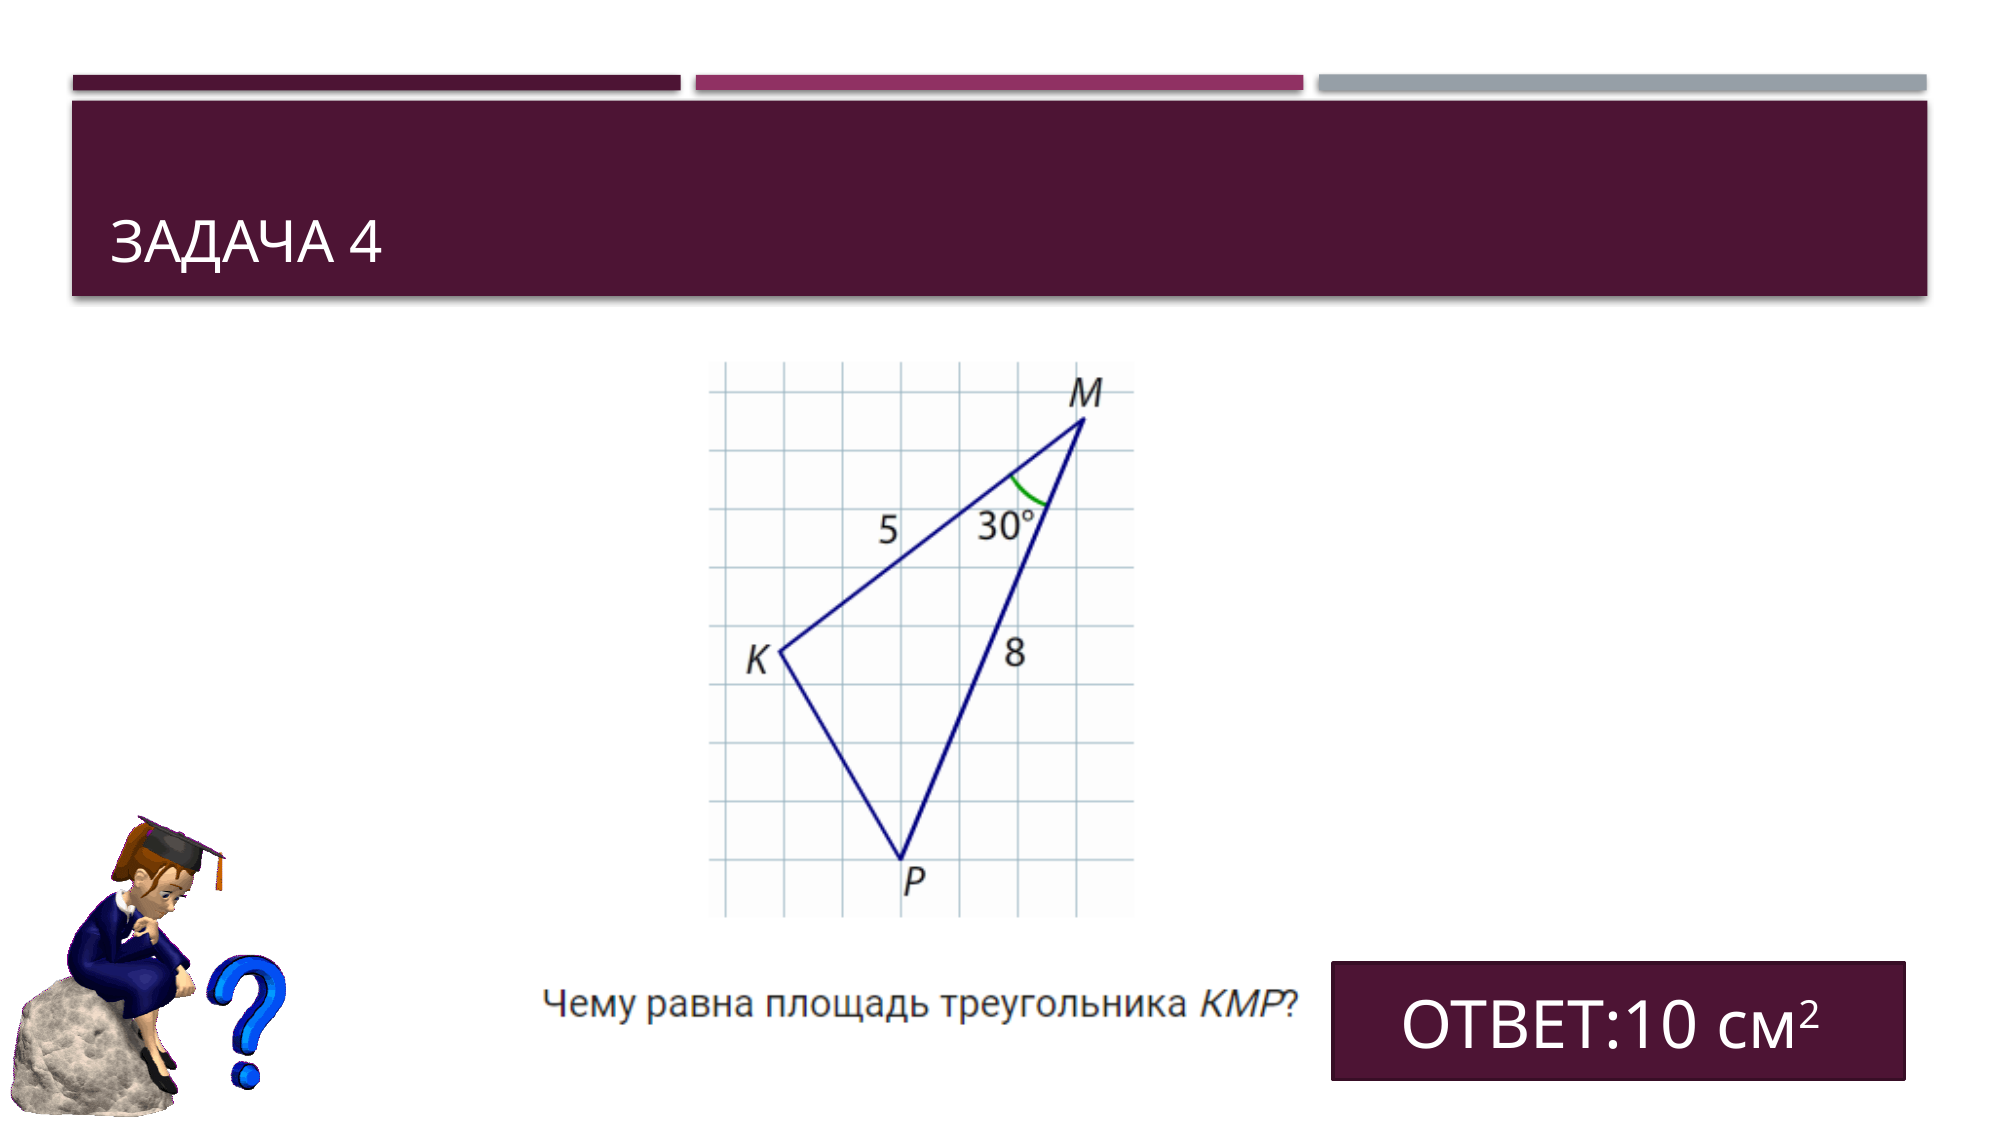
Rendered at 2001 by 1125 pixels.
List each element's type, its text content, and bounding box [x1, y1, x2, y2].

title Задача 4 [95, 115, 1905, 282]
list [464, 343, 1413, 1062]
text_box ОТВЕТ:10 см2 [1331, 961, 1906, 1081]
picture [0, 805, 307, 1125]
